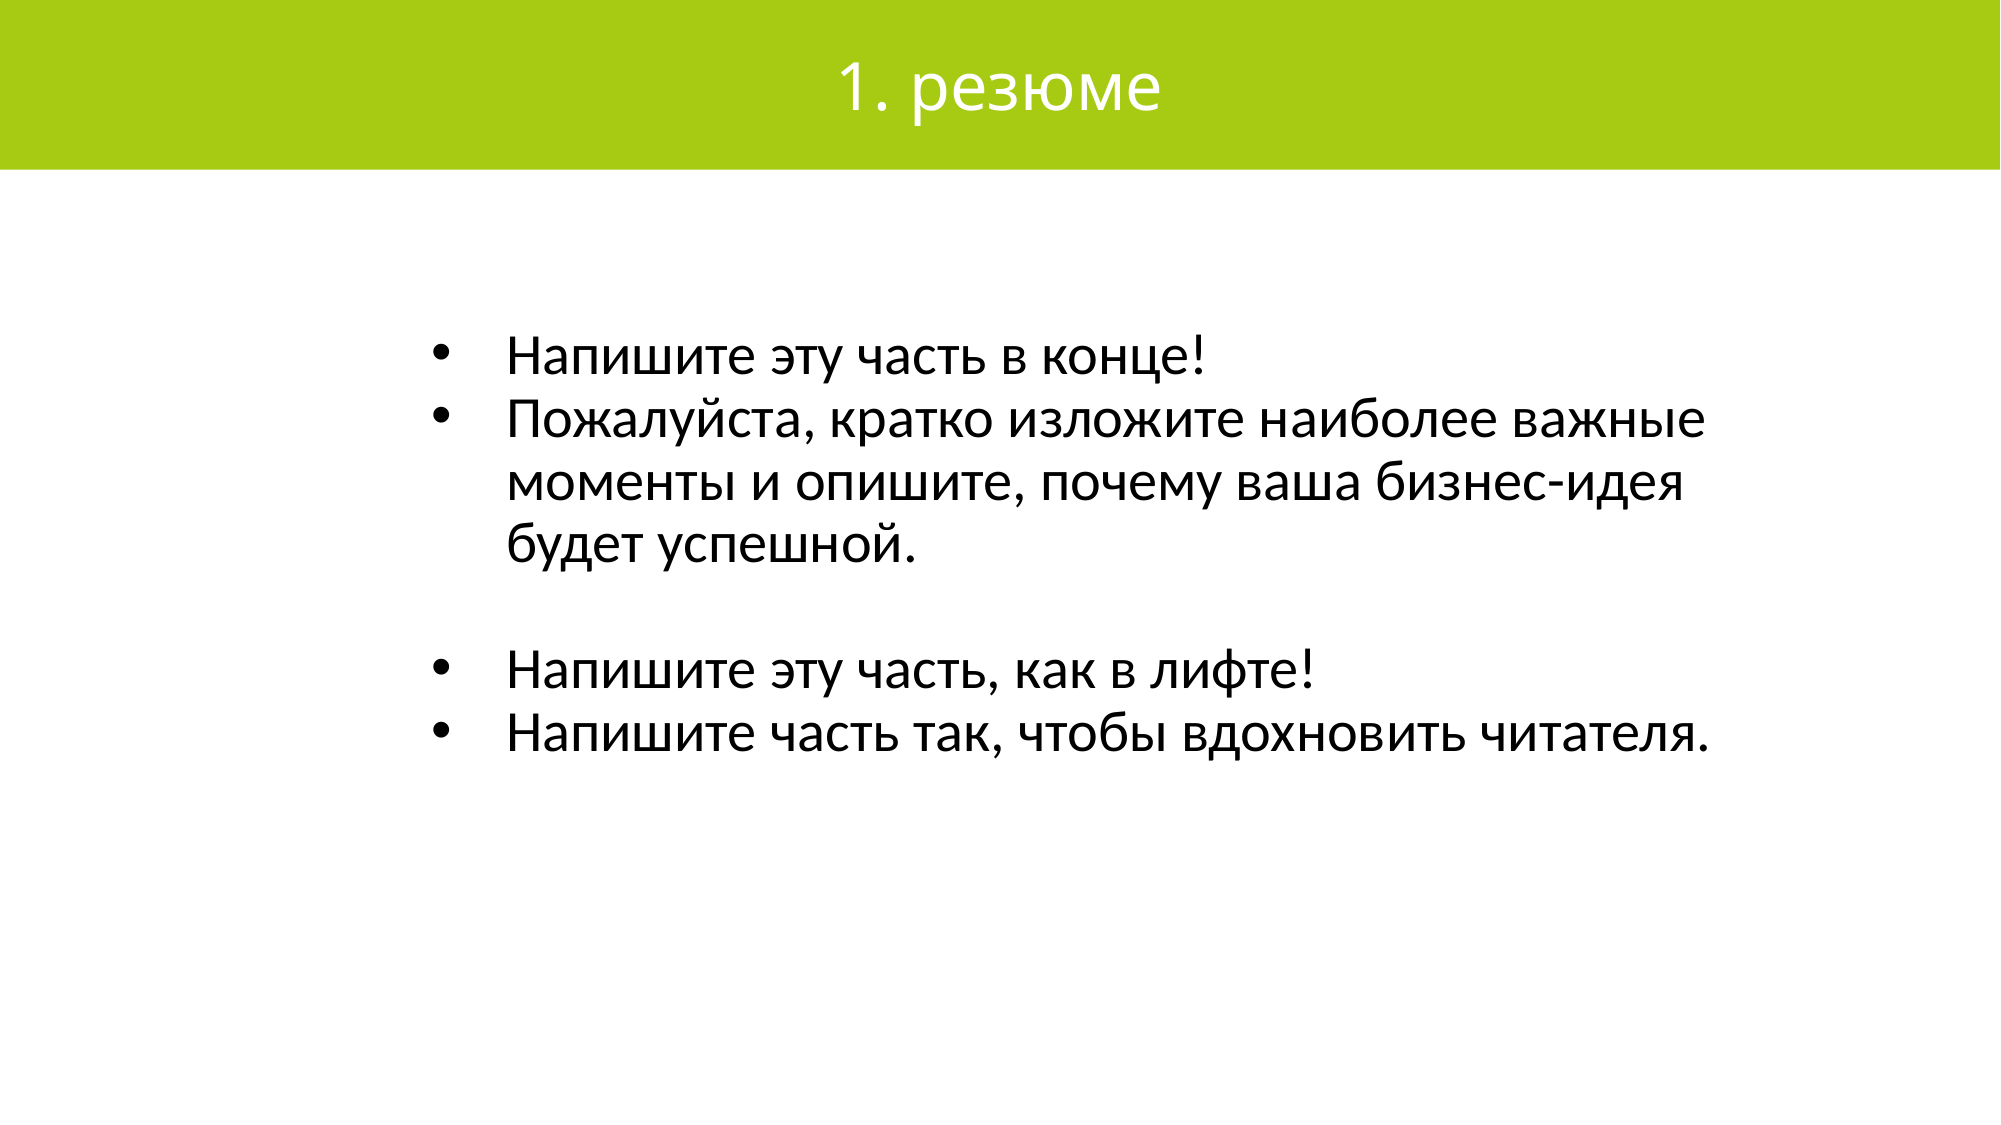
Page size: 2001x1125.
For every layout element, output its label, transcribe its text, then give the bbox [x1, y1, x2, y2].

text_box Напишите эту часть в конце! Пожалуйста, кратко изложите наиболее важные моменты и опишите, почему ваша бизнес-идея будет успешной. Напишите эту часть, как в лифте! Напишите часть так, чтобы вдохновить читателя. [416, 316, 1767, 1059]
text_box 1. резюме [0, 0, 2000, 171]
